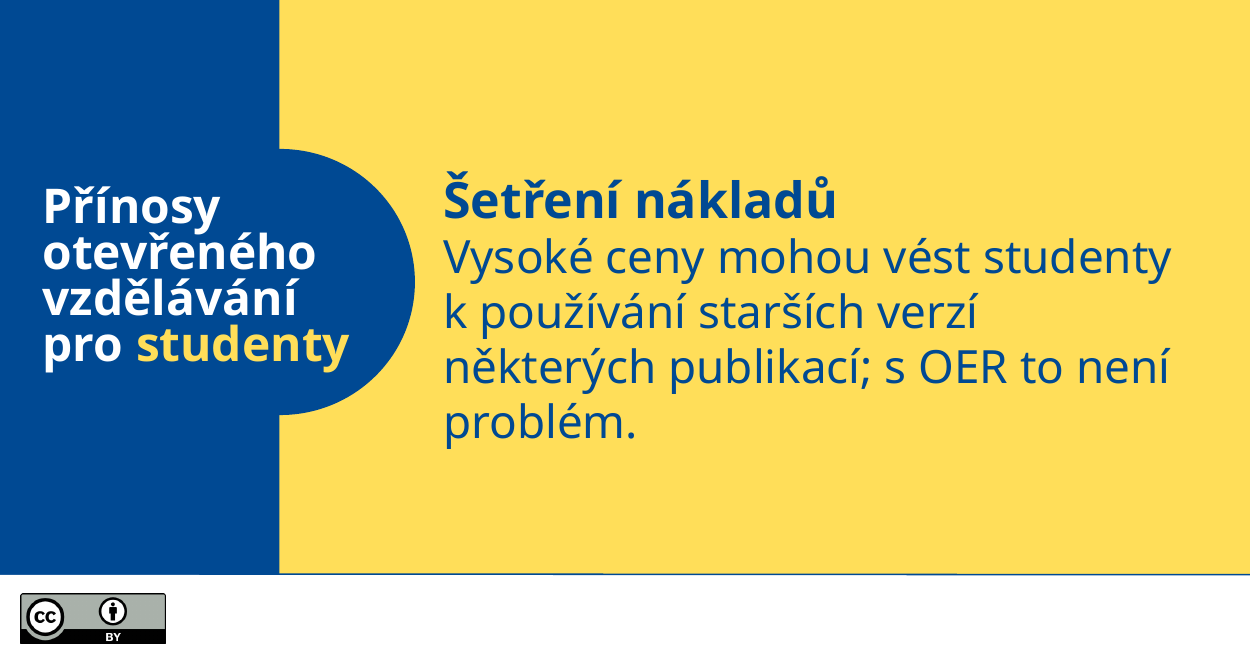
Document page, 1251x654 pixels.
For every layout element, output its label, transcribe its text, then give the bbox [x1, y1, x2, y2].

text_box Přínosy otevřeného vzdělávání pro studenty [27, 171, 368, 386]
text_box [368, 181, 415, 383]
text_box [196, 386, 365, 416]
text_box Šetření nákladů Vysoké ceny mohou vést studenty k používání starších verzí některých publikací; s OER to není problém. [428, 153, 1217, 464]
text_box [206, 148, 355, 171]
picture [20, 592, 166, 645]
text_box [0, 582, 1250, 654]
text_box [0, 0, 280, 573]
